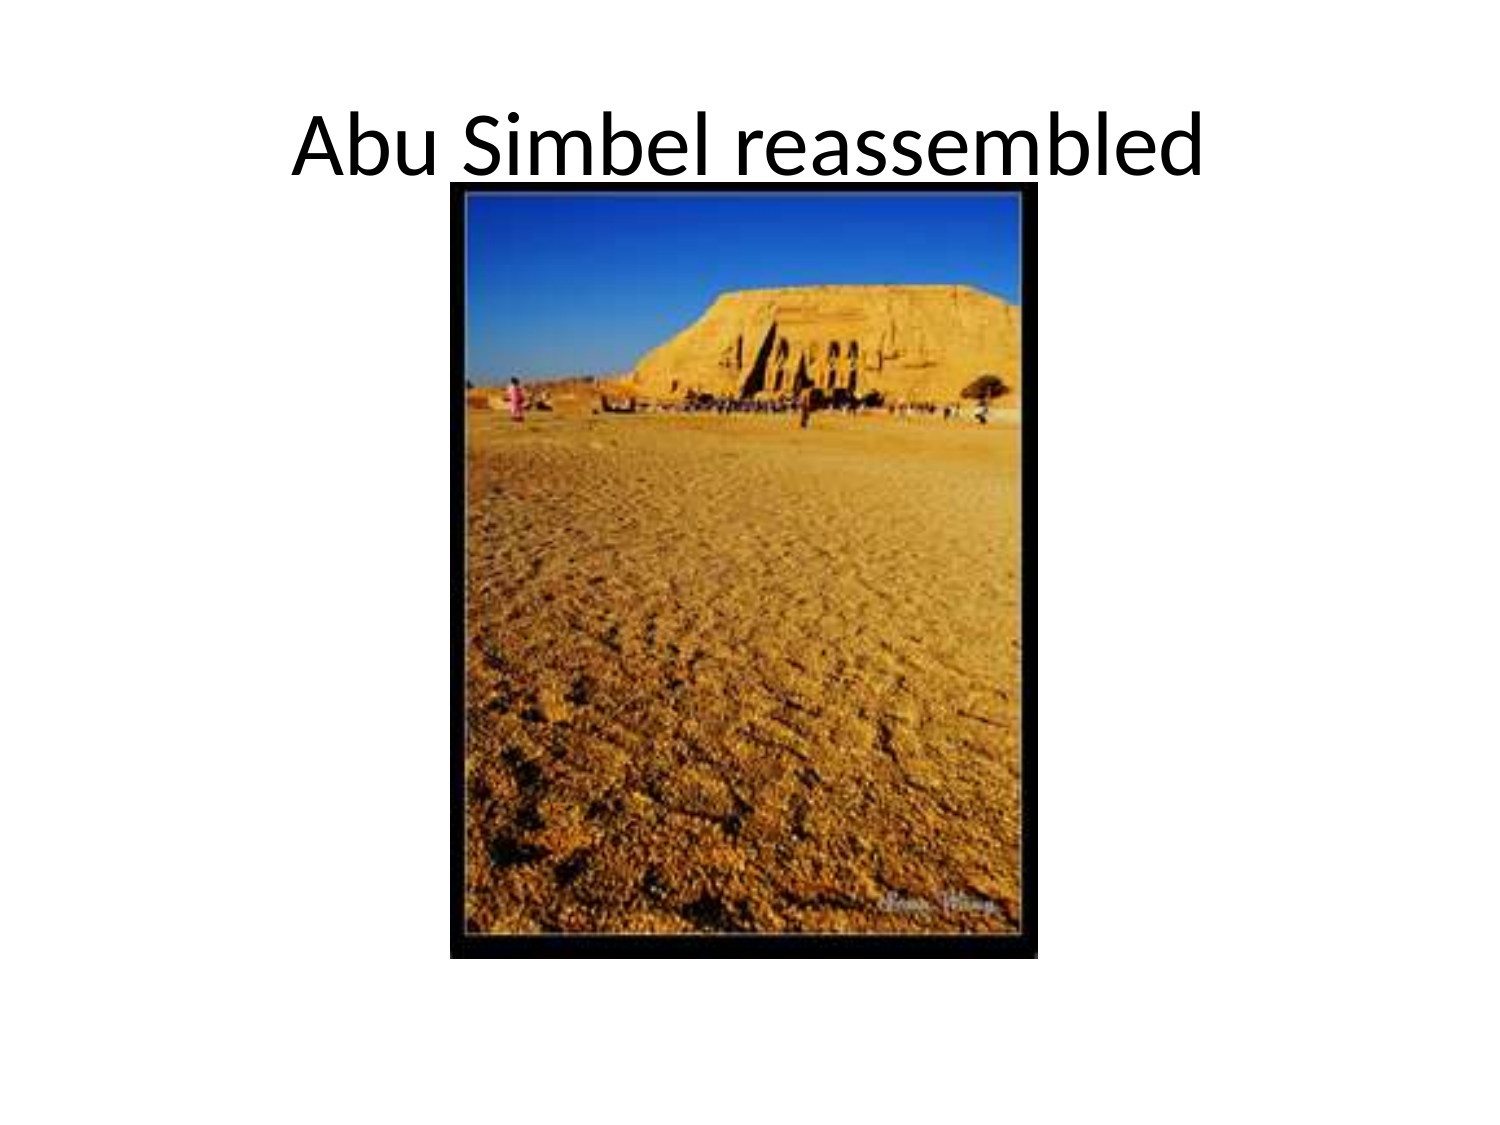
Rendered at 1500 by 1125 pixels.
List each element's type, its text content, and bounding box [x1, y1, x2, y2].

title Abu Simbel reassembled [75, 45, 1425, 233]
picture [449, 182, 1038, 960]
